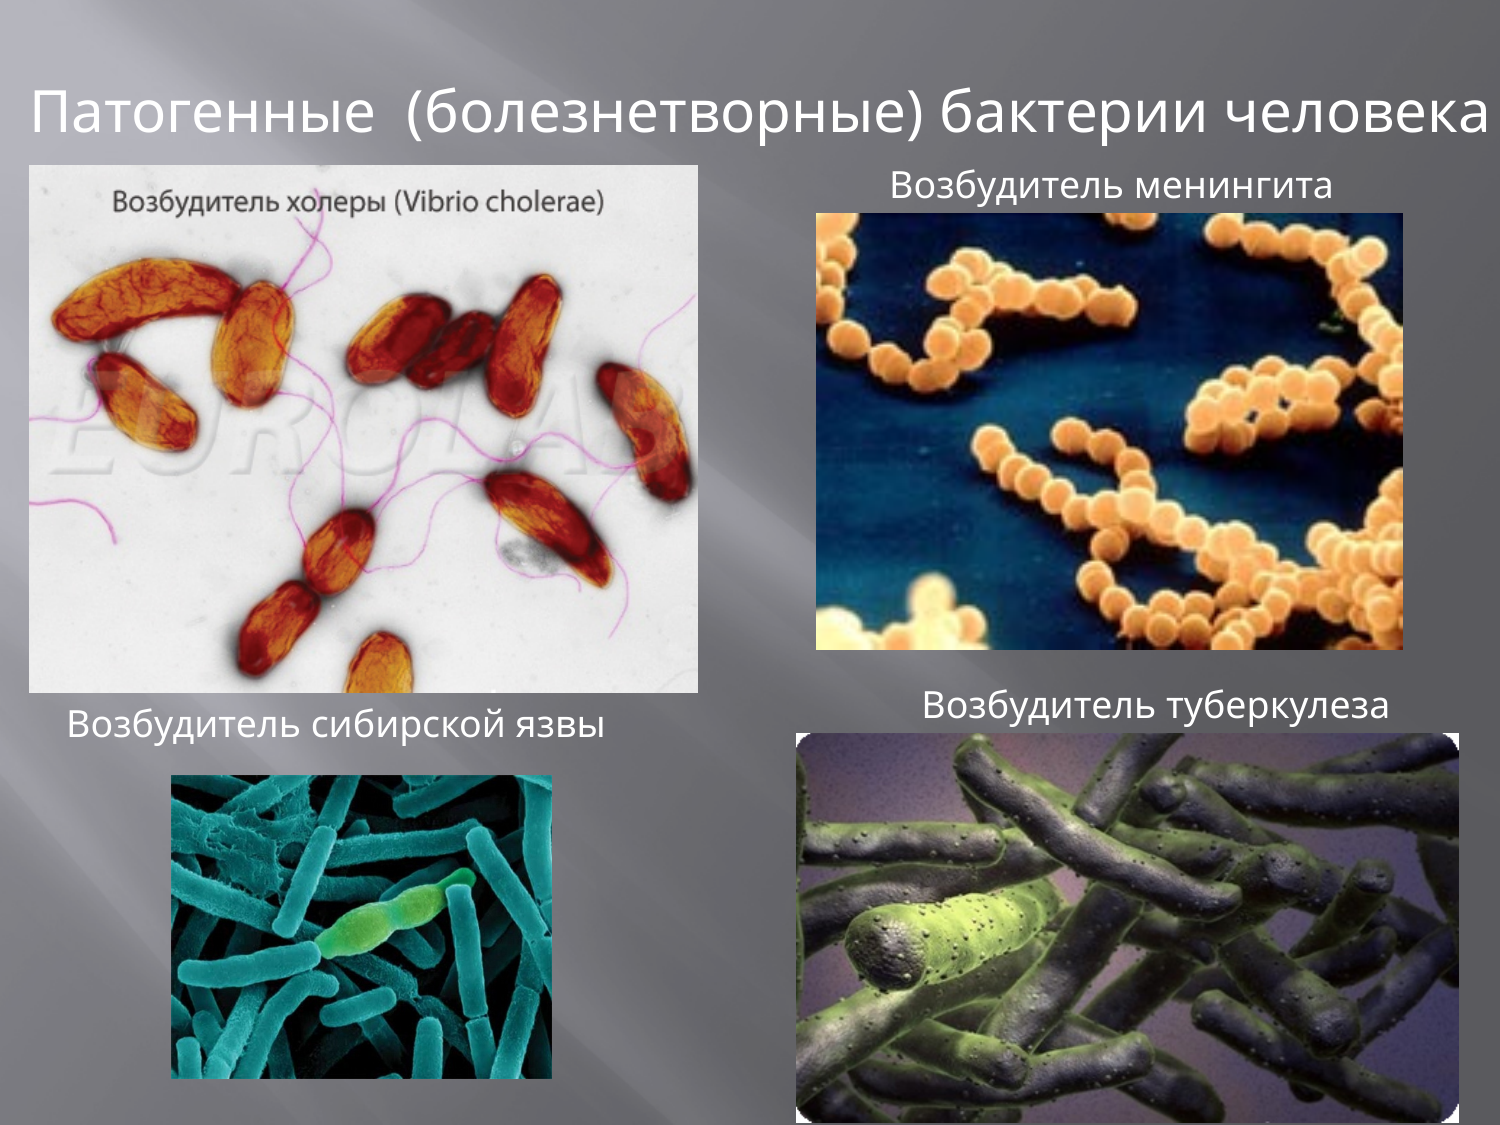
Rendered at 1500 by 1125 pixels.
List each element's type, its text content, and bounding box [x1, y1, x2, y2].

text_box Возбудитель сибирской язвы [51, 729, 622, 753]
picture [796, 733, 1459, 1123]
picture [816, 213, 1403, 651]
text_box Возбудитель менингита [874, 153, 1350, 213]
picture [170, 774, 552, 1080]
text_box Патогенные (болезнетворные) бактерии человека [14, 66, 1500, 152]
picture [29, 165, 698, 694]
text_box Возбудитель туберкулеза [906, 693, 1406, 733]
